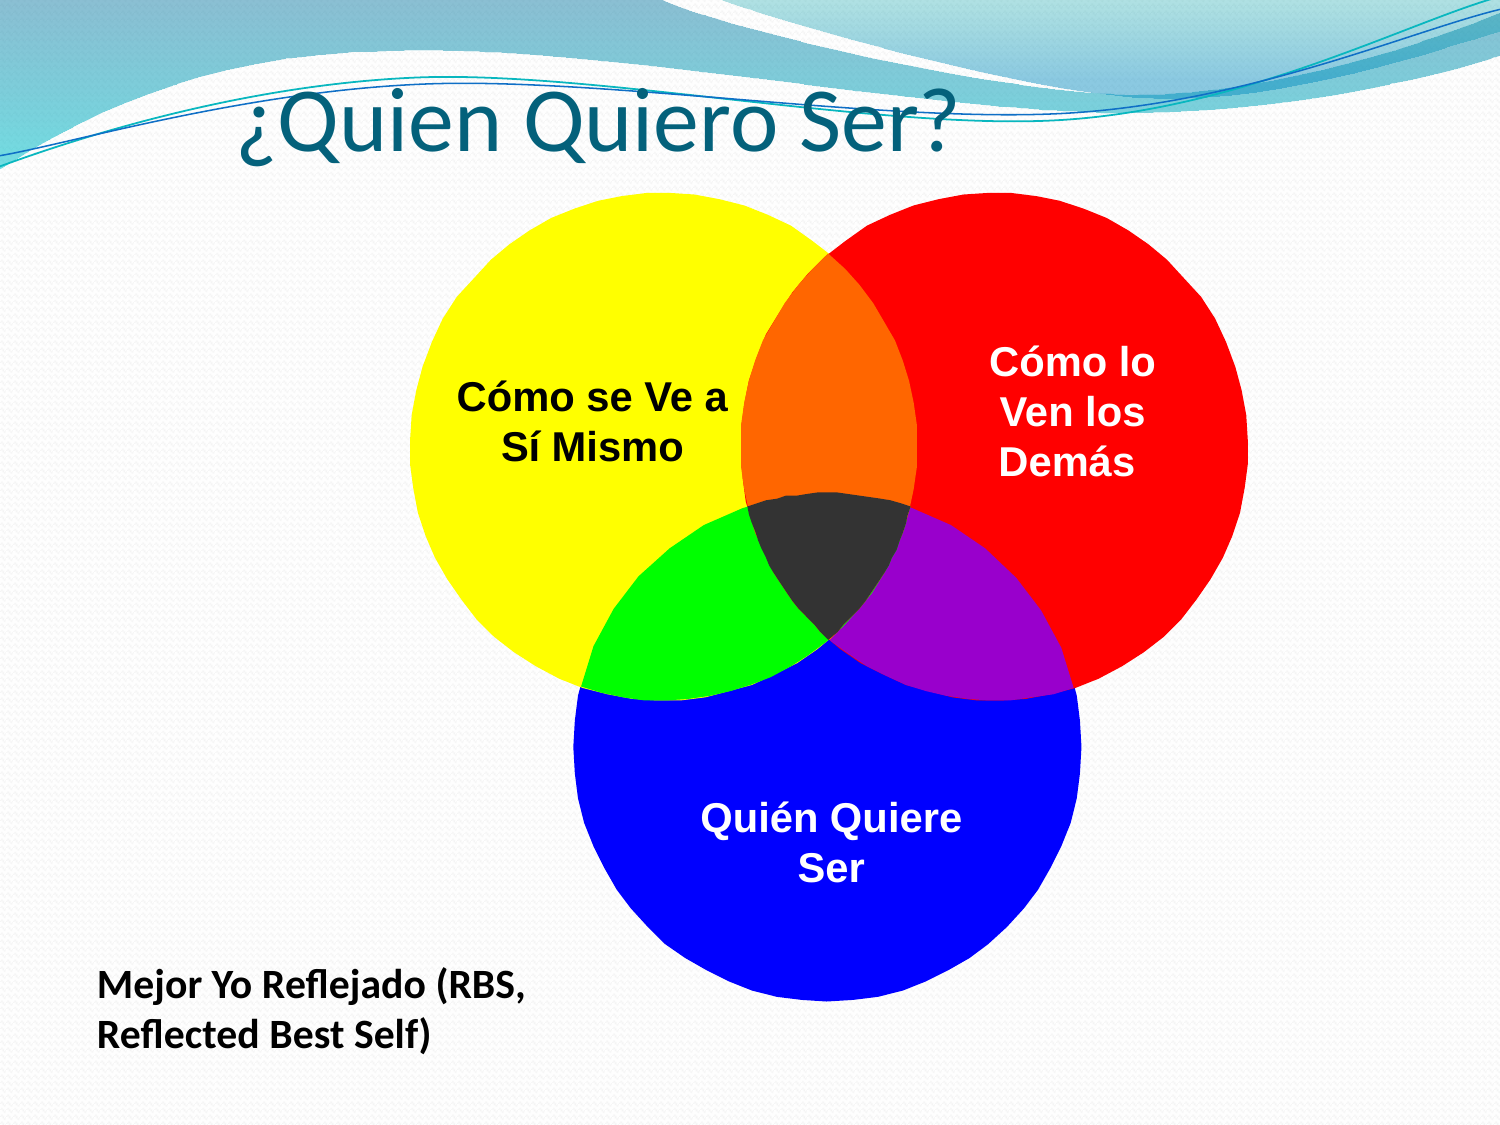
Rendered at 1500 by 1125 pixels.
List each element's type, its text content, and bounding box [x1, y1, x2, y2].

text_box Mejor Yo Reflejado (RBS, Reflected Best Self) [82, 949, 645, 1064]
text_box [401, 949, 645, 1015]
title ¿Quien Quiero Ser? [235, 58, 1411, 170]
picture [408, 192, 1249, 1003]
